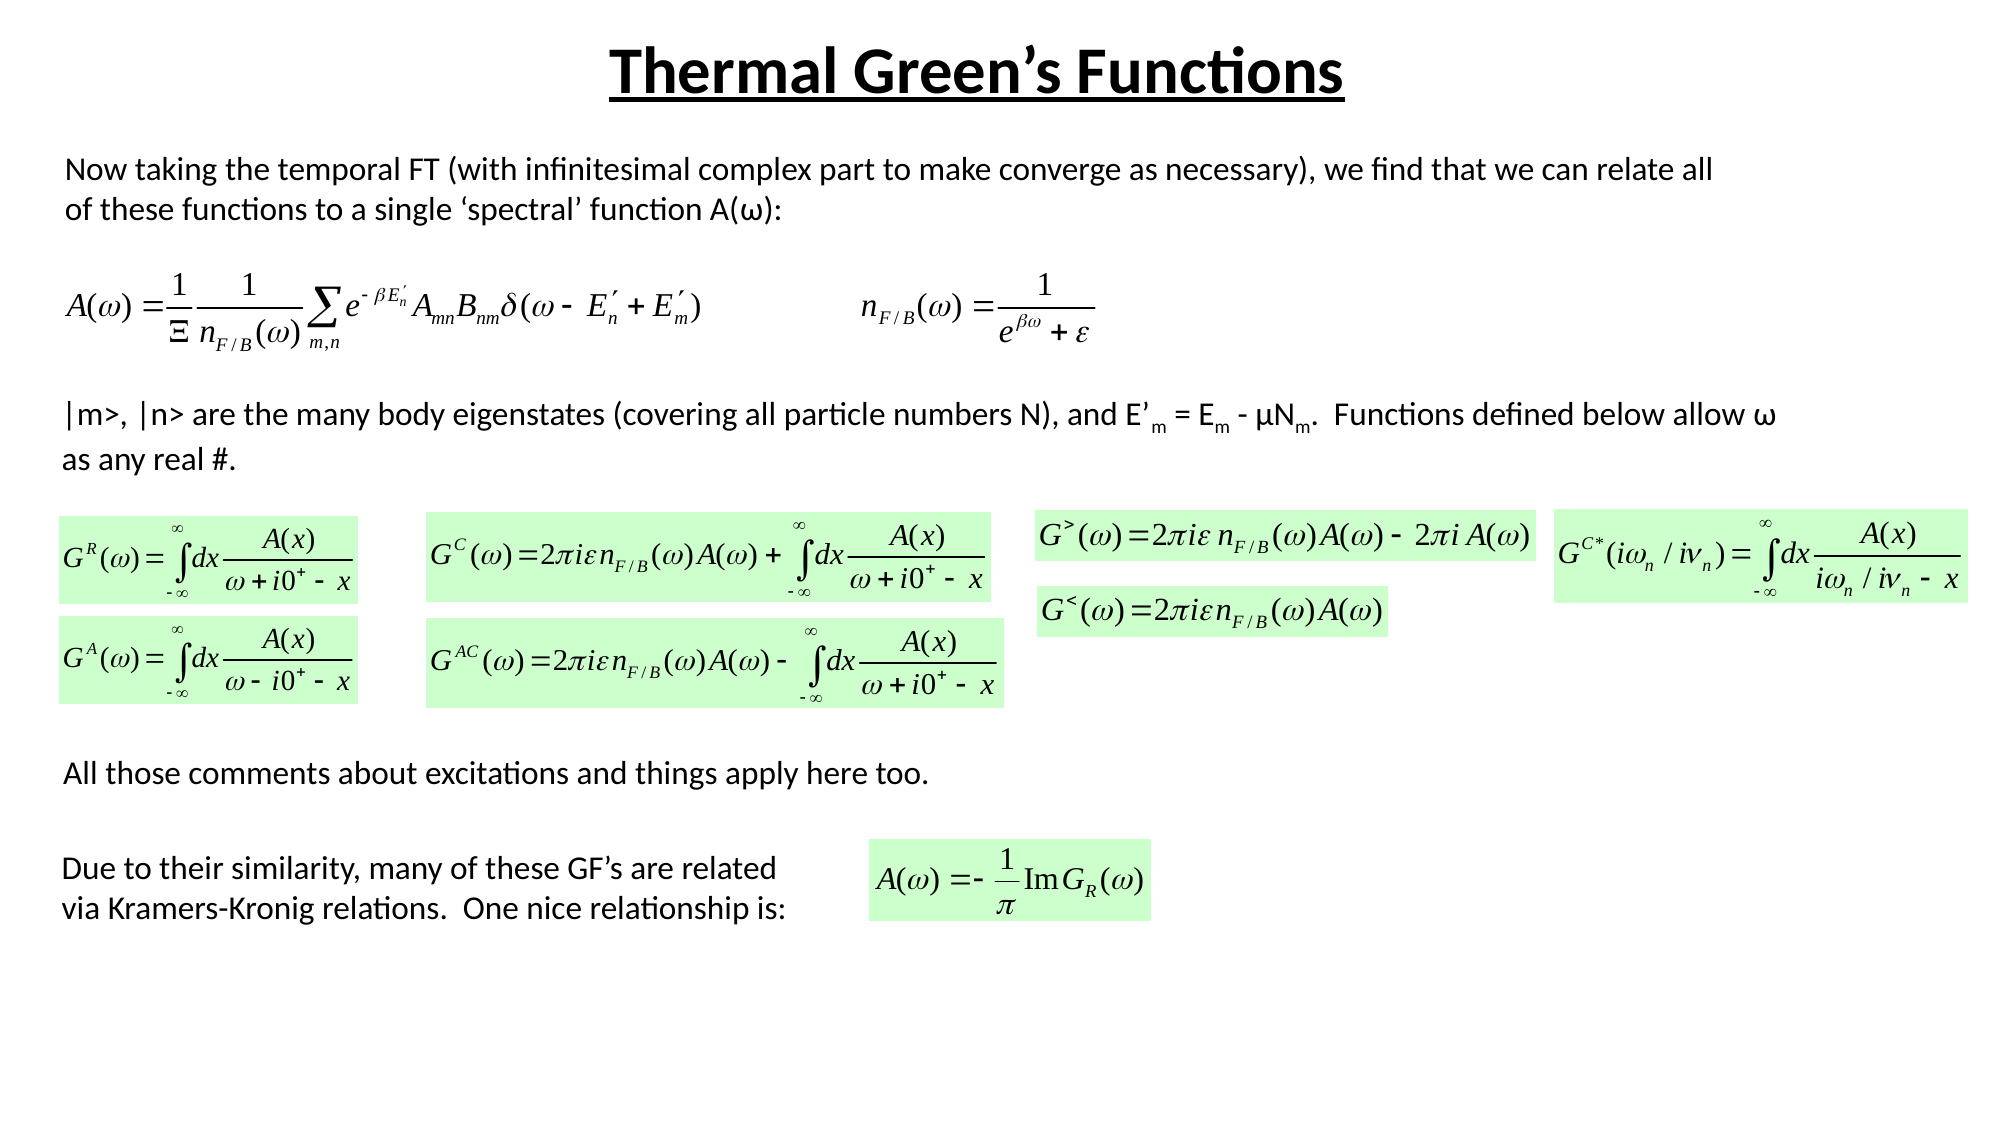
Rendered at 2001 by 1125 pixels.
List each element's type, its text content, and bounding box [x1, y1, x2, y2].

text_box All those comments about excitations and things apply here too. [48, 743, 1024, 799]
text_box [59, 263, 1103, 359]
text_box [1553, 509, 1968, 603]
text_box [59, 516, 358, 604]
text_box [869, 839, 1151, 922]
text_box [426, 617, 1004, 709]
text_box Due to their similarity, many of these GF’s are related via Kramers-Kronig relations. One nice relationship is: [46, 838, 838, 934]
text_box |m>, |n> are the many body eigenstates (covering all particle numbers N), and E’m = Em - μNm. Functions defined below allow ω as any real #. [46, 384, 1793, 485]
text_box Now taking the temporal FT (with infinitesimal complex part to make converge as necessary), we find that we can relate all of these functions to a single ‘spectral’ function A(ω): [50, 140, 1745, 235]
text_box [426, 511, 992, 603]
text_box Thermal Green’s Functions [594, 19, 1439, 114]
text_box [1036, 585, 1389, 637]
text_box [1034, 510, 1537, 562]
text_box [59, 616, 358, 704]
